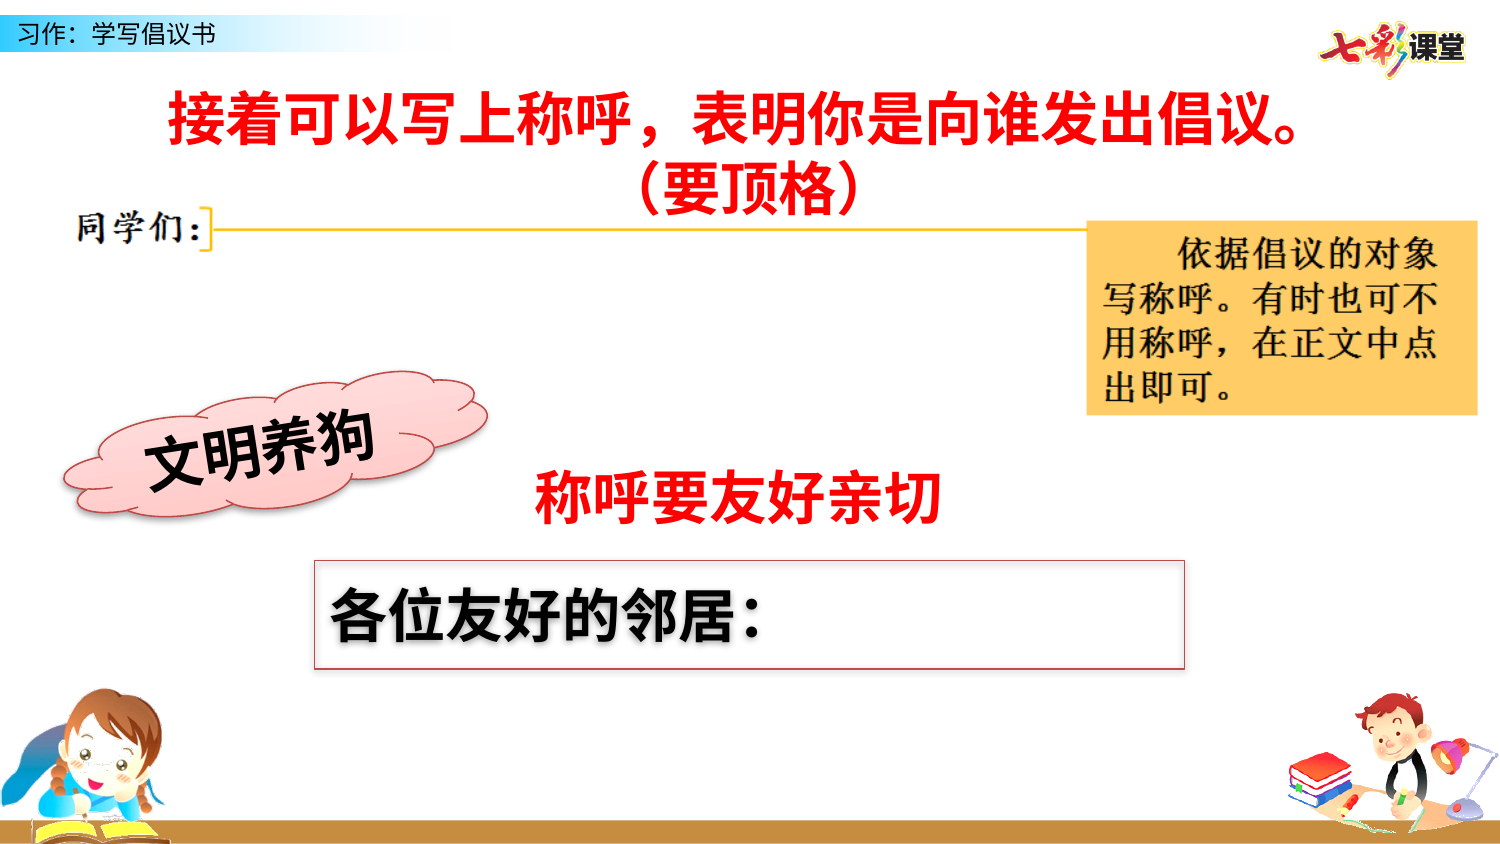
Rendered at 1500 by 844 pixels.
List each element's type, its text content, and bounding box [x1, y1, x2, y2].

picture [69, 200, 1484, 423]
picture [1316, 20, 1468, 80]
text_box 称呼要友好亲切 [520, 454, 980, 539]
text_box 接着可以写上称呼，表明你是向谁发出倡议。（要顶格） [152, 74, 1347, 198]
text_box 文明养狗 [63, 431, 478, 518]
picture [0, 648, 180, 844]
text_box 各位友好的邻居： [314, 560, 1185, 670]
picture [1284, 648, 1500, 844]
